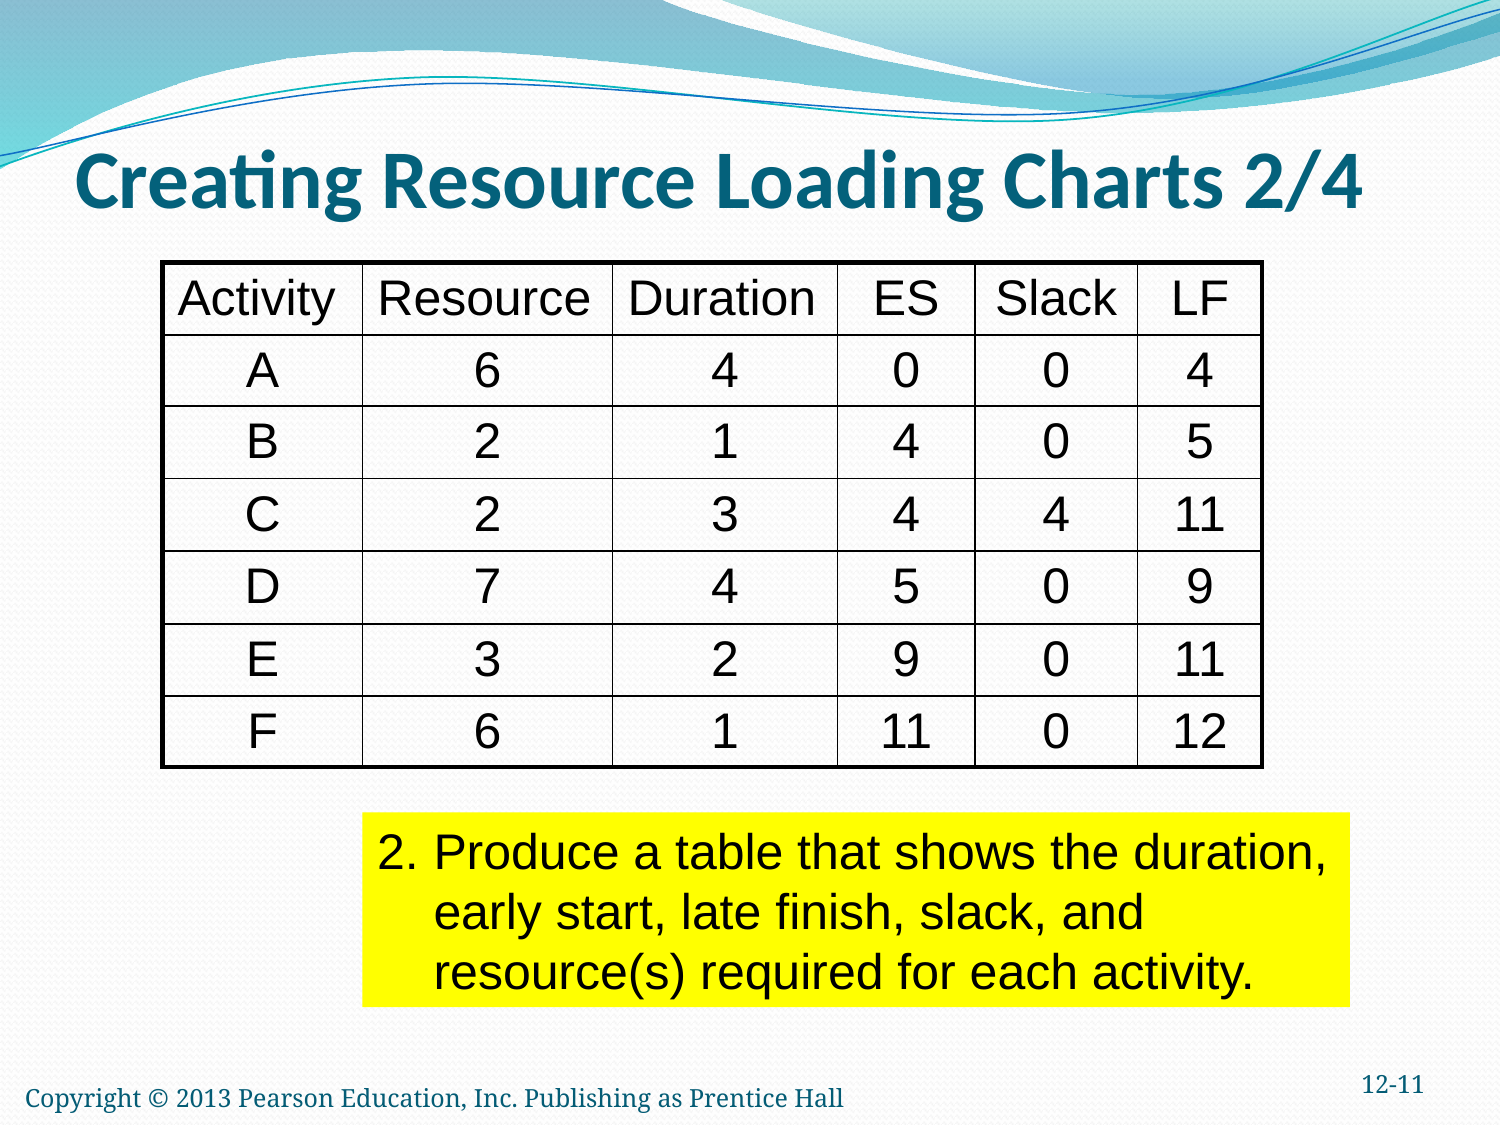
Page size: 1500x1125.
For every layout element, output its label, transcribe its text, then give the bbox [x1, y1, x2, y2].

title Creating Resource Loading Charts 2/4 [74, 37, 1426, 226]
table_cell 0 [976, 407, 1137, 478]
table_cell 3 [363, 625, 612, 695]
slide_number 12-11 [1299, 1042, 1425, 1103]
text_box Copyright © 2013 Pearson Education, Inc. Publishing as Prentice Hall [24, 1074, 988, 1113]
table_cell 2 [613, 625, 837, 695]
table_cell A [165, 336, 362, 405]
table_cell B [165, 407, 362, 478]
table_cell 0 [976, 336, 1137, 405]
table_cell C [165, 479, 362, 550]
table_cell 1 [613, 697, 837, 765]
table_cell 1 [613, 407, 837, 478]
table_cell 0 [976, 552, 1137, 623]
table_cell 6 [363, 697, 612, 765]
table_cell 6 [363, 336, 612, 405]
table_cell 11 [1138, 479, 1260, 550]
table_cell 4 [838, 407, 974, 478]
table_cell 4 [976, 479, 1137, 550]
table_cell 5 [1138, 407, 1260, 478]
table_cell 12 [1138, 697, 1260, 765]
text_box Produce a table that shows the duration, early start, late finish, slack, and resource(s) required for each activity. [362, 812, 1350, 1008]
table_cell 2 [363, 479, 612, 550]
table_header ES [838, 265, 974, 334]
table_cell 5 [838, 552, 974, 623]
table_header Duration [613, 265, 837, 334]
table_cell 0 [976, 625, 1137, 695]
table_cell 9 [1138, 552, 1260, 623]
table_cell D [165, 552, 362, 623]
table_cell 7 [363, 552, 612, 623]
table_cell 11 [838, 697, 974, 765]
table_cell F [165, 697, 362, 765]
table_cell 11 [1138, 625, 1260, 695]
table_cell E [165, 625, 362, 695]
table_cell 4 [838, 479, 974, 550]
table_cell 2 [363, 407, 612, 478]
table_cell 0 [976, 697, 1137, 765]
table_cell 4 [613, 336, 837, 405]
table_header Slack [976, 265, 1137, 334]
table_cell 9 [838, 625, 974, 695]
table_header Activity [165, 265, 362, 334]
table_cell 4 [1138, 336, 1260, 405]
table_cell 0 [838, 336, 974, 405]
table_header Resource [363, 265, 612, 334]
table_header LF [1138, 265, 1260, 334]
table_cell 3 [613, 479, 837, 550]
table_cell 4 [613, 552, 837, 623]
